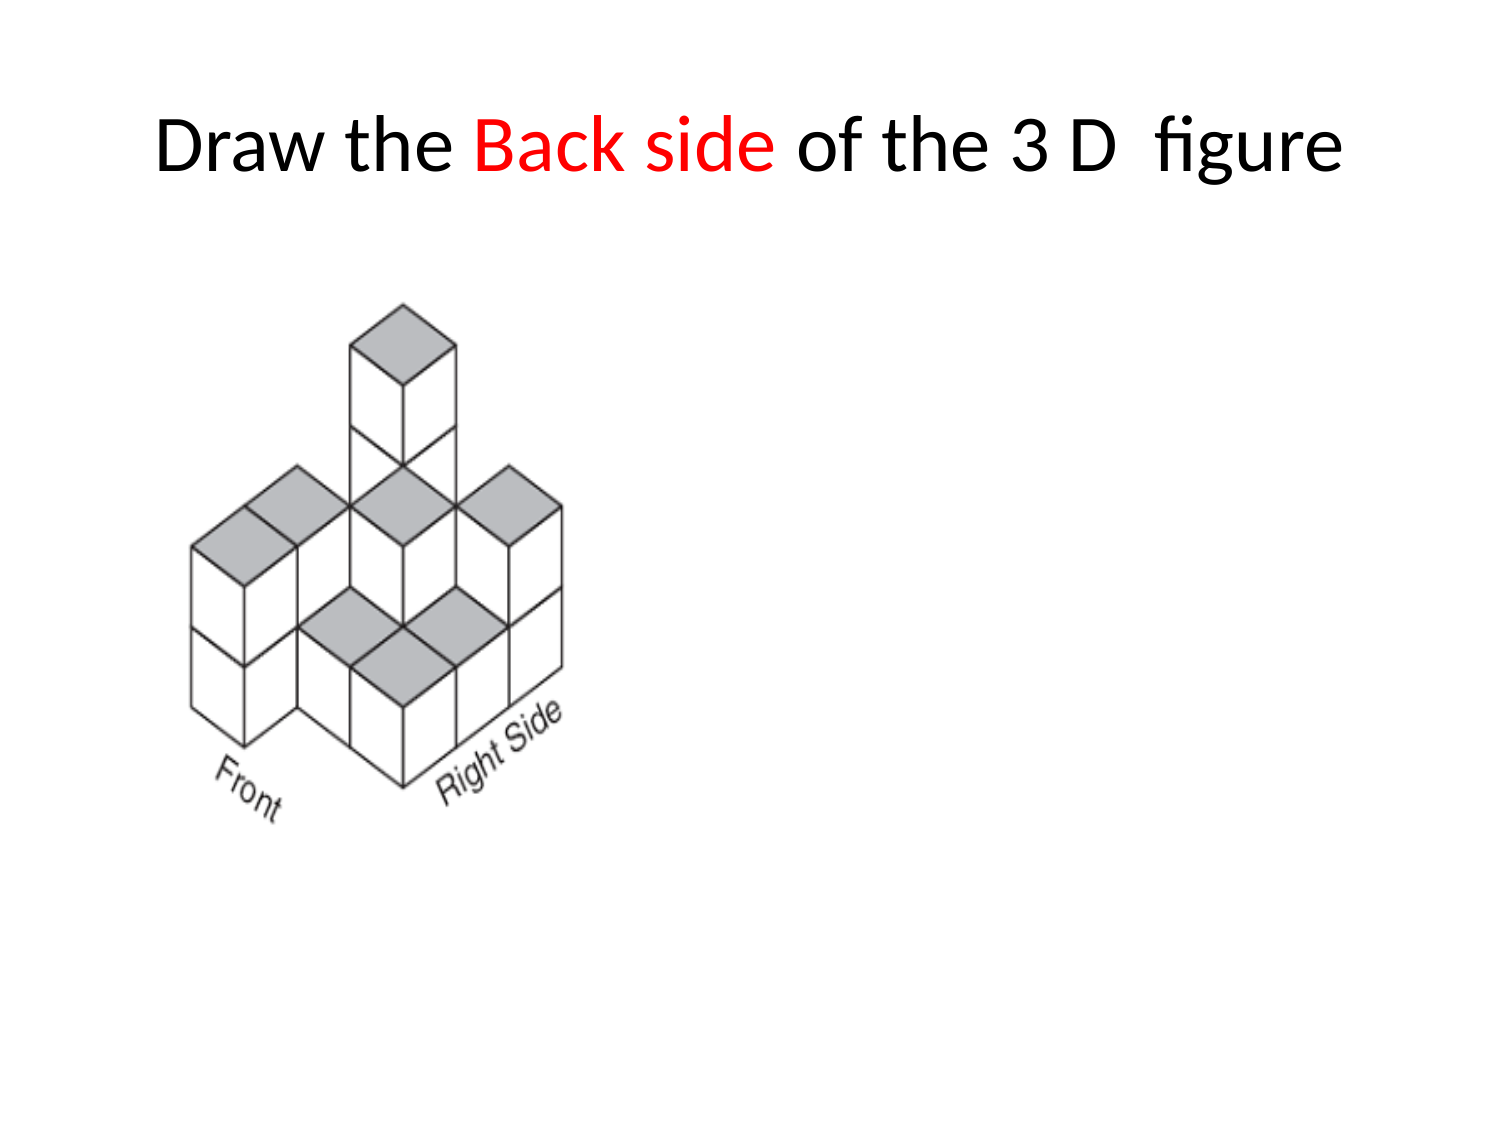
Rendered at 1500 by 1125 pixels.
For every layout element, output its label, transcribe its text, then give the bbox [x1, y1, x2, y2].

title Draw the Back side of the 3 D figure [75, 45, 1425, 233]
picture [62, 250, 738, 860]
